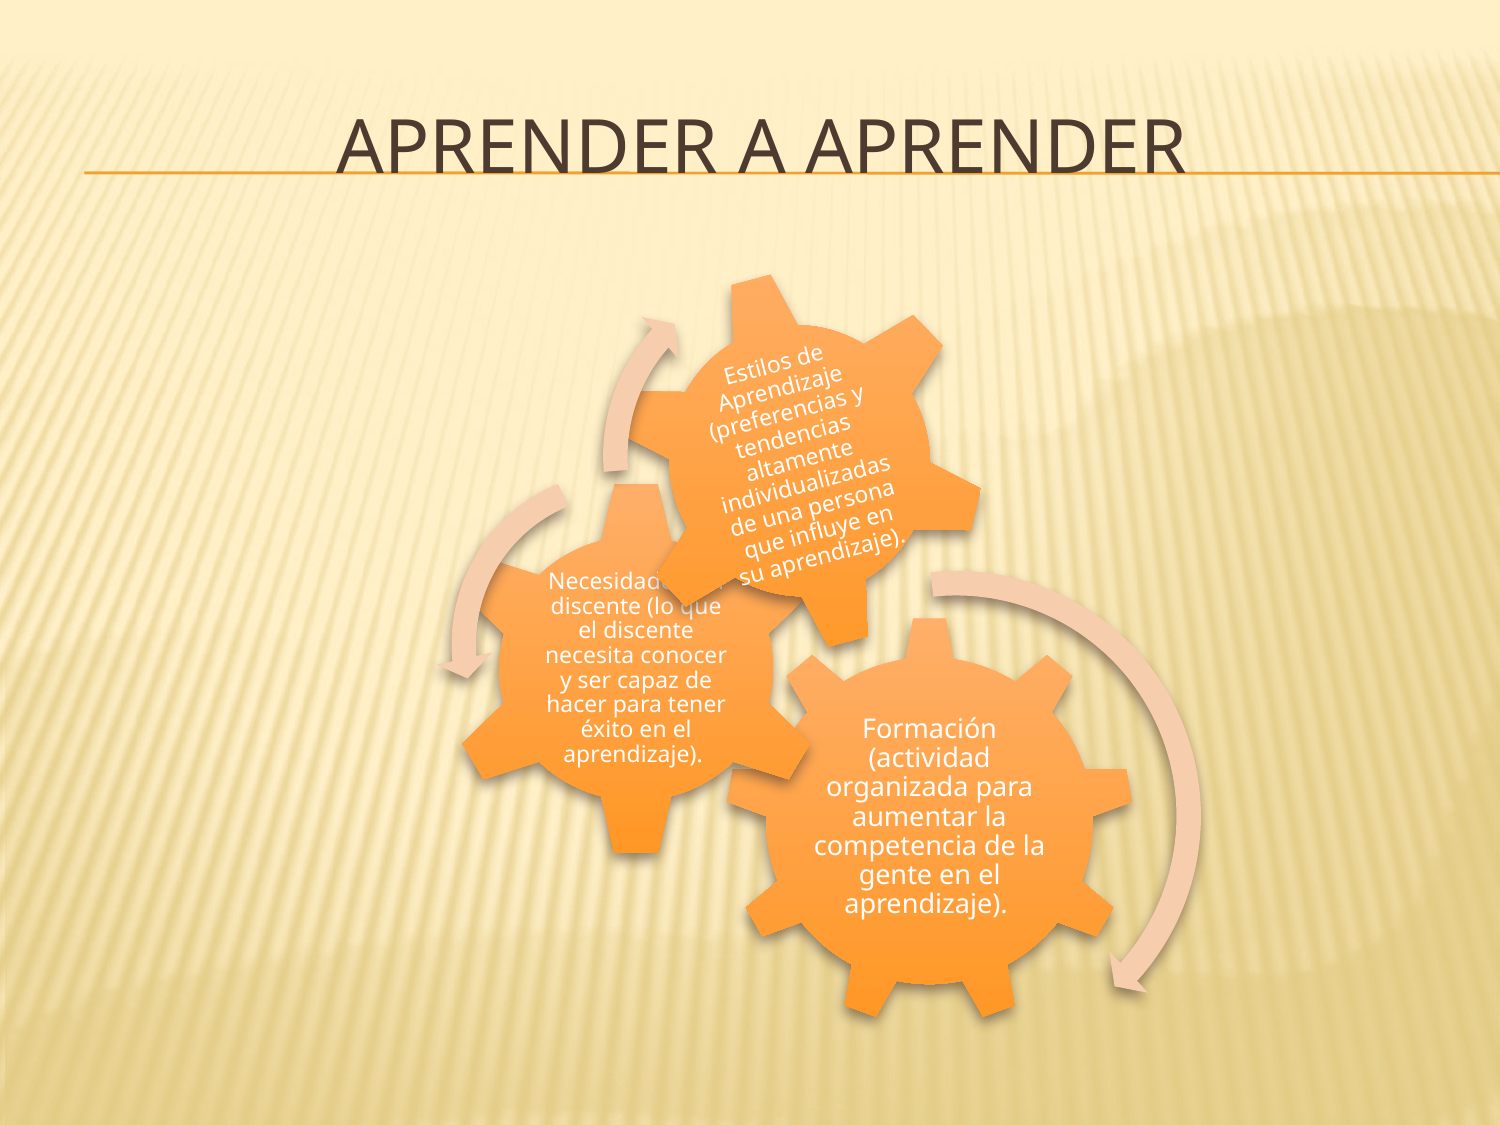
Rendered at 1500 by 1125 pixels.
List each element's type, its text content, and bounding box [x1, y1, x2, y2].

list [49, 254, 1476, 998]
title Aprender a aprender [50, 75, 1475, 213]
